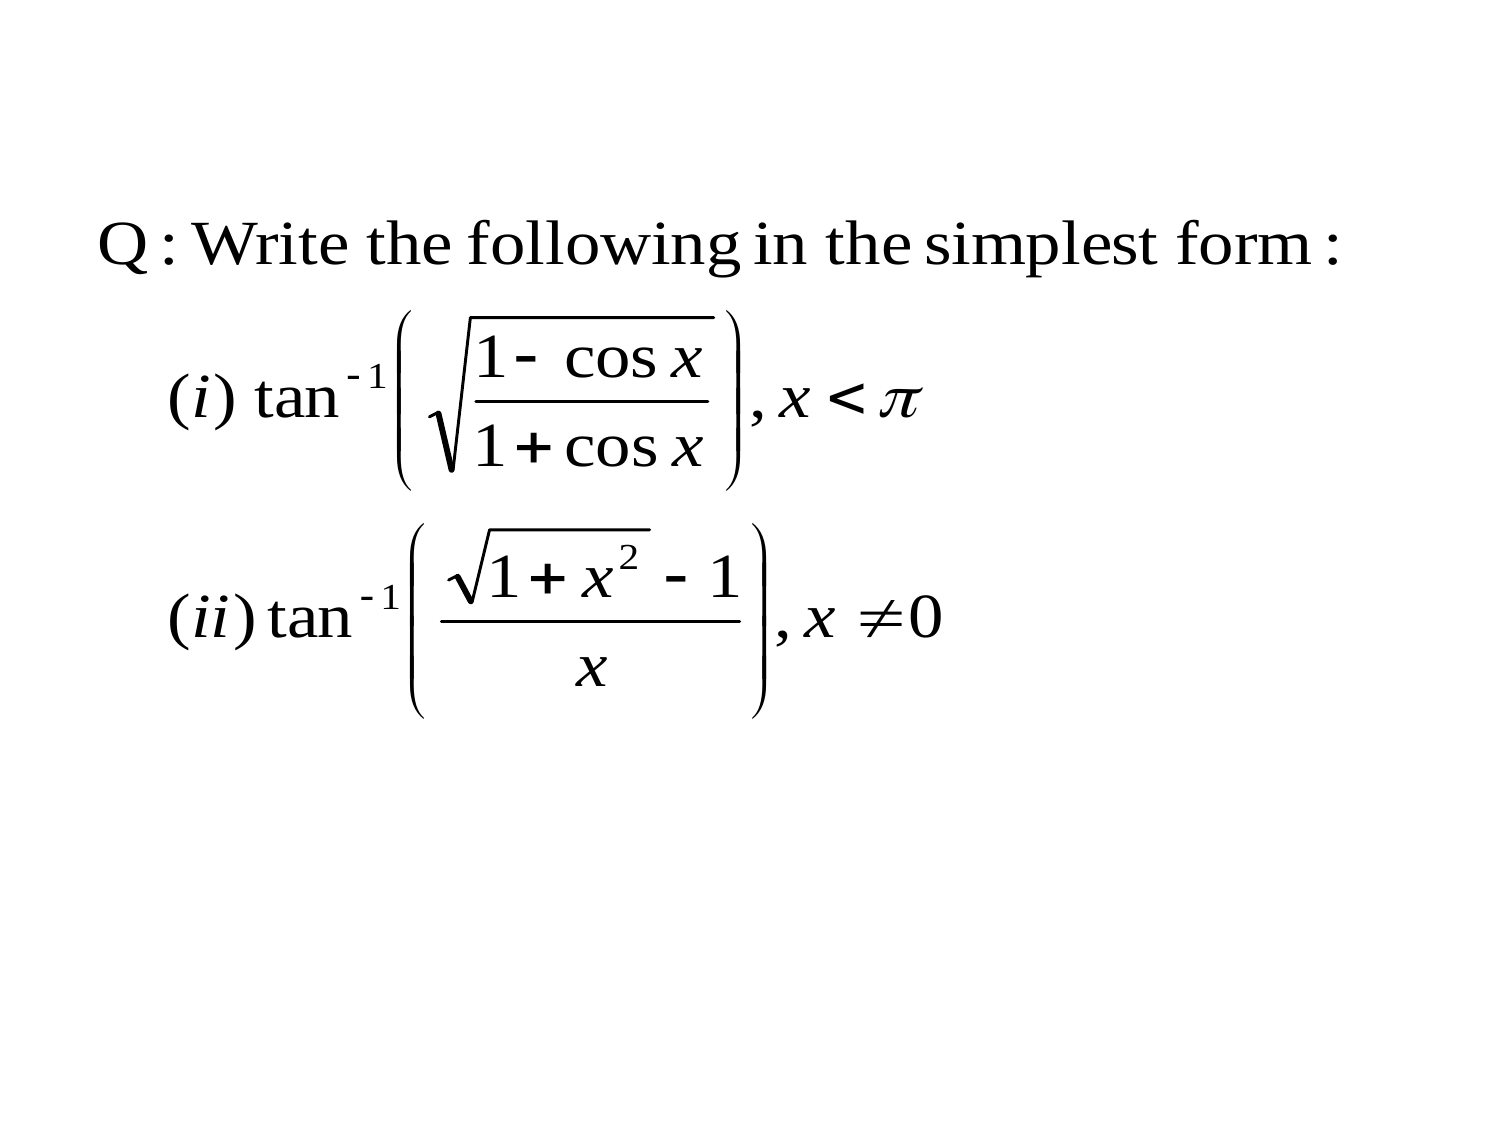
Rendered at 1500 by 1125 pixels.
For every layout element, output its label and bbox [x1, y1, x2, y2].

text_box [87, 207, 1351, 732]
